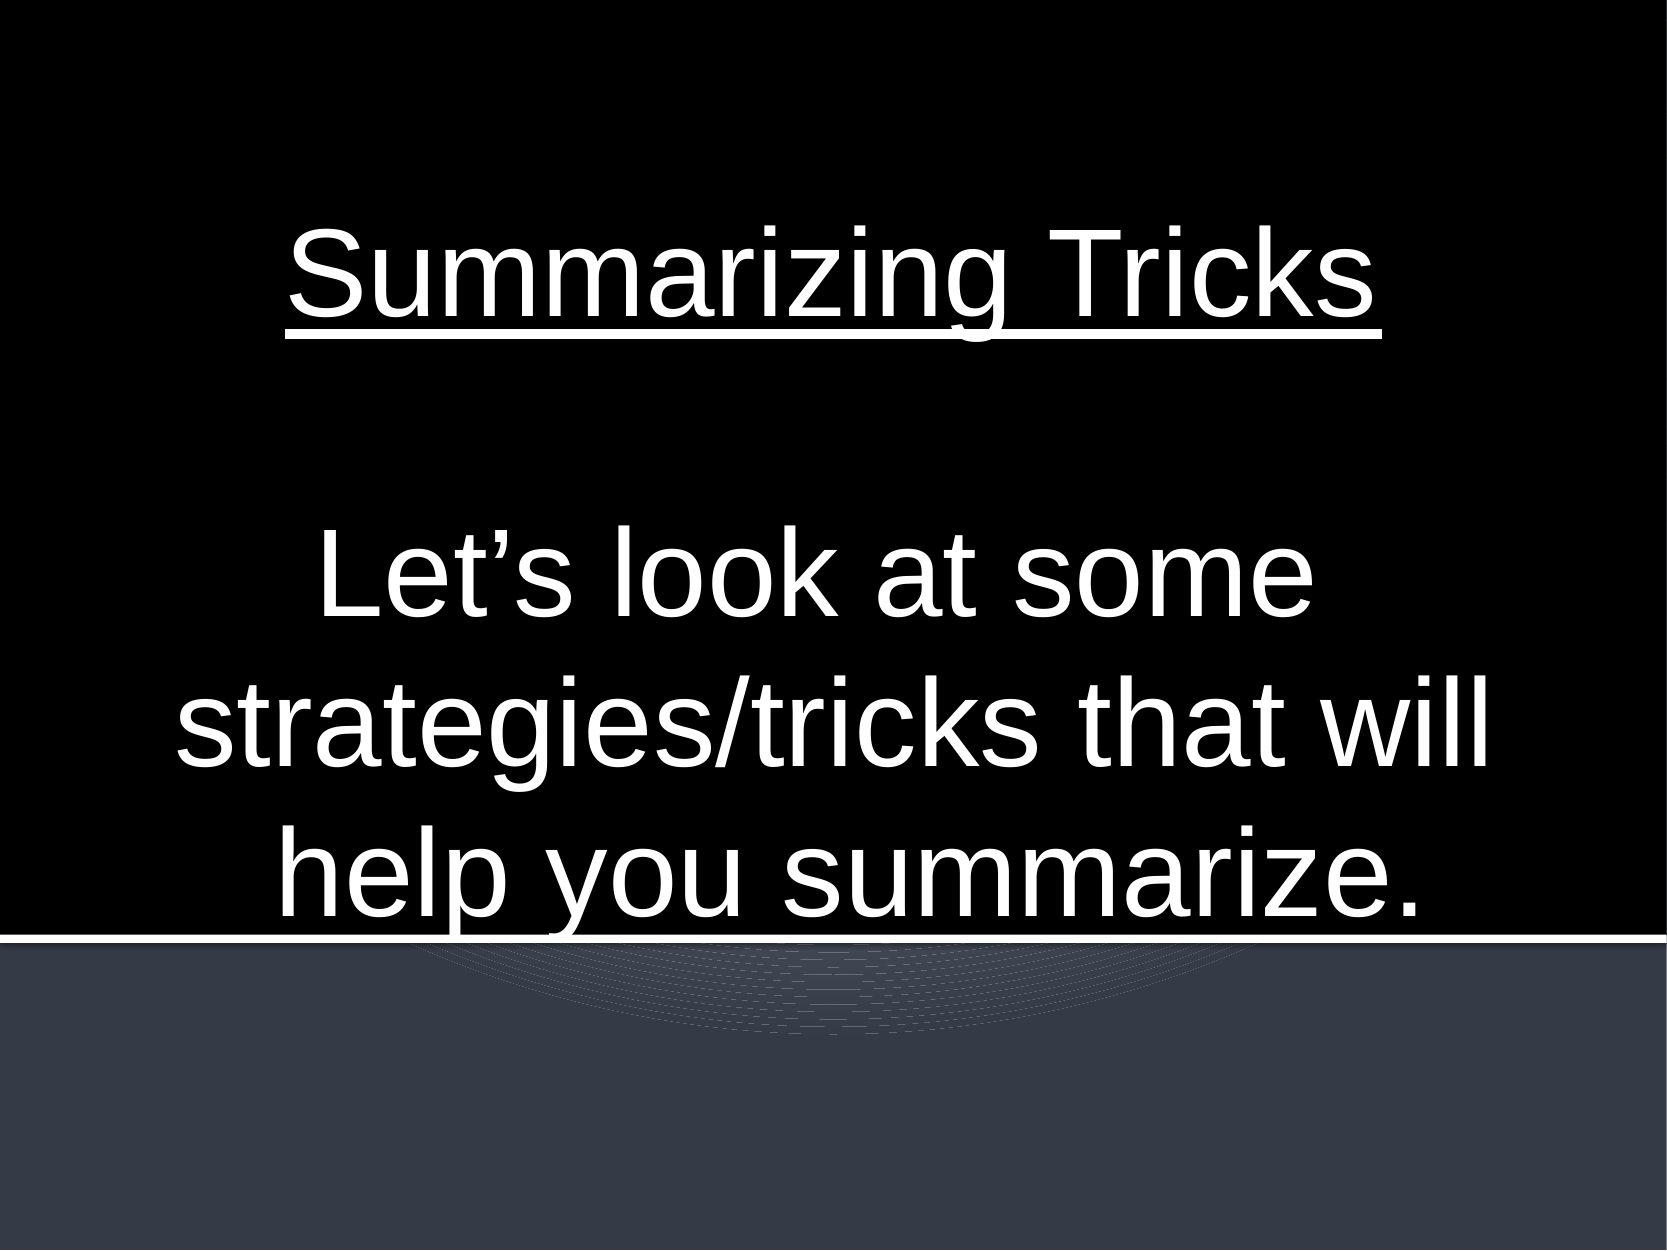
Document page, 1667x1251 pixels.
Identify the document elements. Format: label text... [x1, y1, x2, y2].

text_box Summarizing Tricks [282, 189, 1385, 342]
text_box Let’s look at some strategies/tricks that will help you summarize. [171, 489, 1496, 942]
